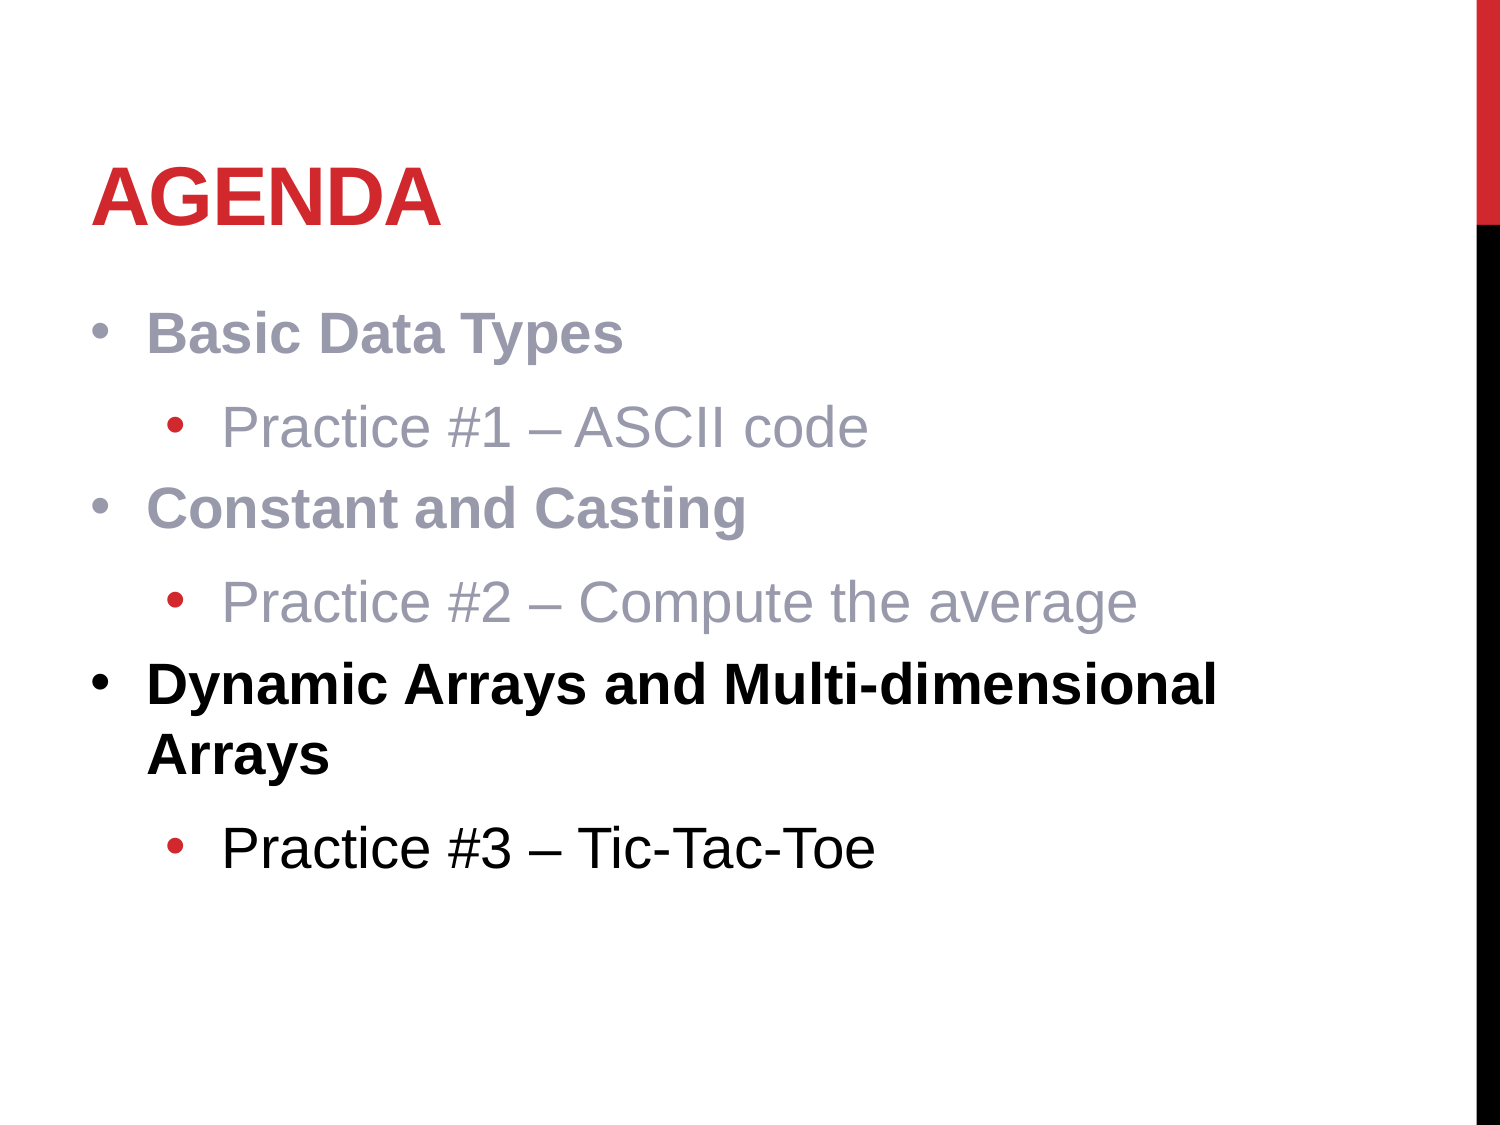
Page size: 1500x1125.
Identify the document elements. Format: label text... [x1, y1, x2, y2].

list Basic Data Types Practice #1 – ASCII code Constant and Casting Practice #2 – Compute the average Dynamic Arrays and Multi-dimensional Arrays Practice #3 – Tic-Tac-Toe [75, 287, 1325, 1005]
title Agenda [75, 25, 1025, 250]
